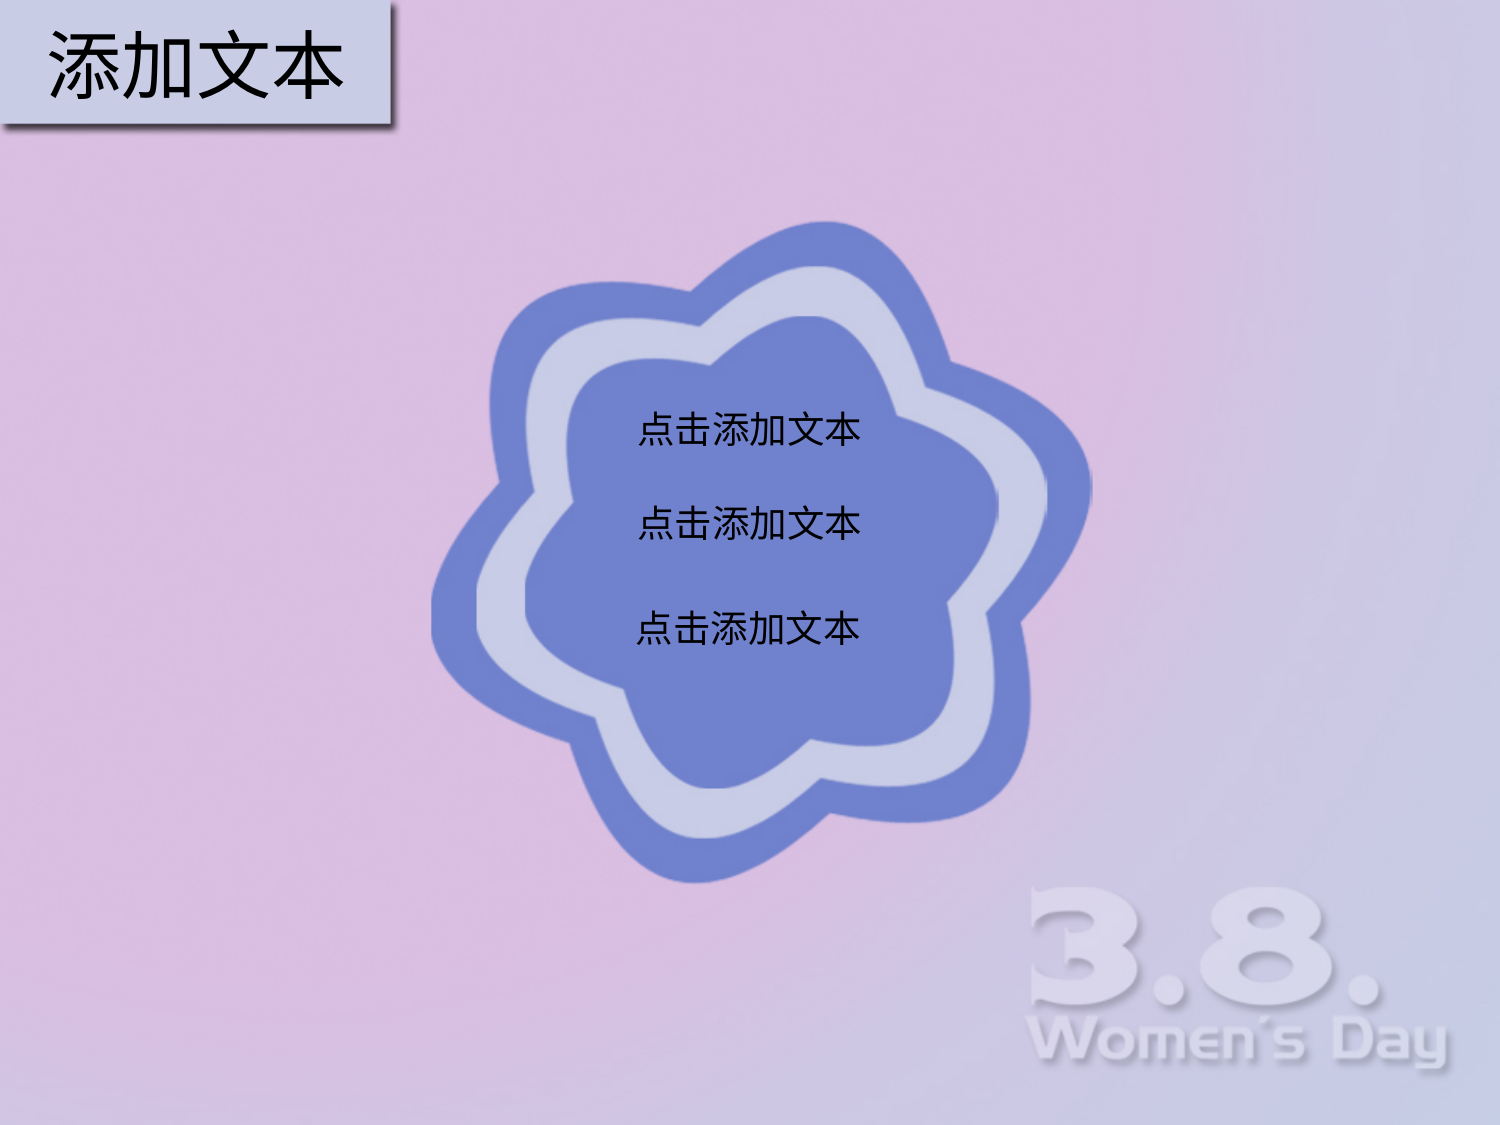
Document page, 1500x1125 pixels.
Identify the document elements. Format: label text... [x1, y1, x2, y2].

text_box 点击添加文本 [622, 492, 878, 552]
text_box 点击添加文本 [622, 398, 878, 459]
picture [0, 0, 1500, 1125]
text_box 添加文本 [31, 11, 362, 117]
text_box 点击添加文本 [621, 597, 914, 658]
